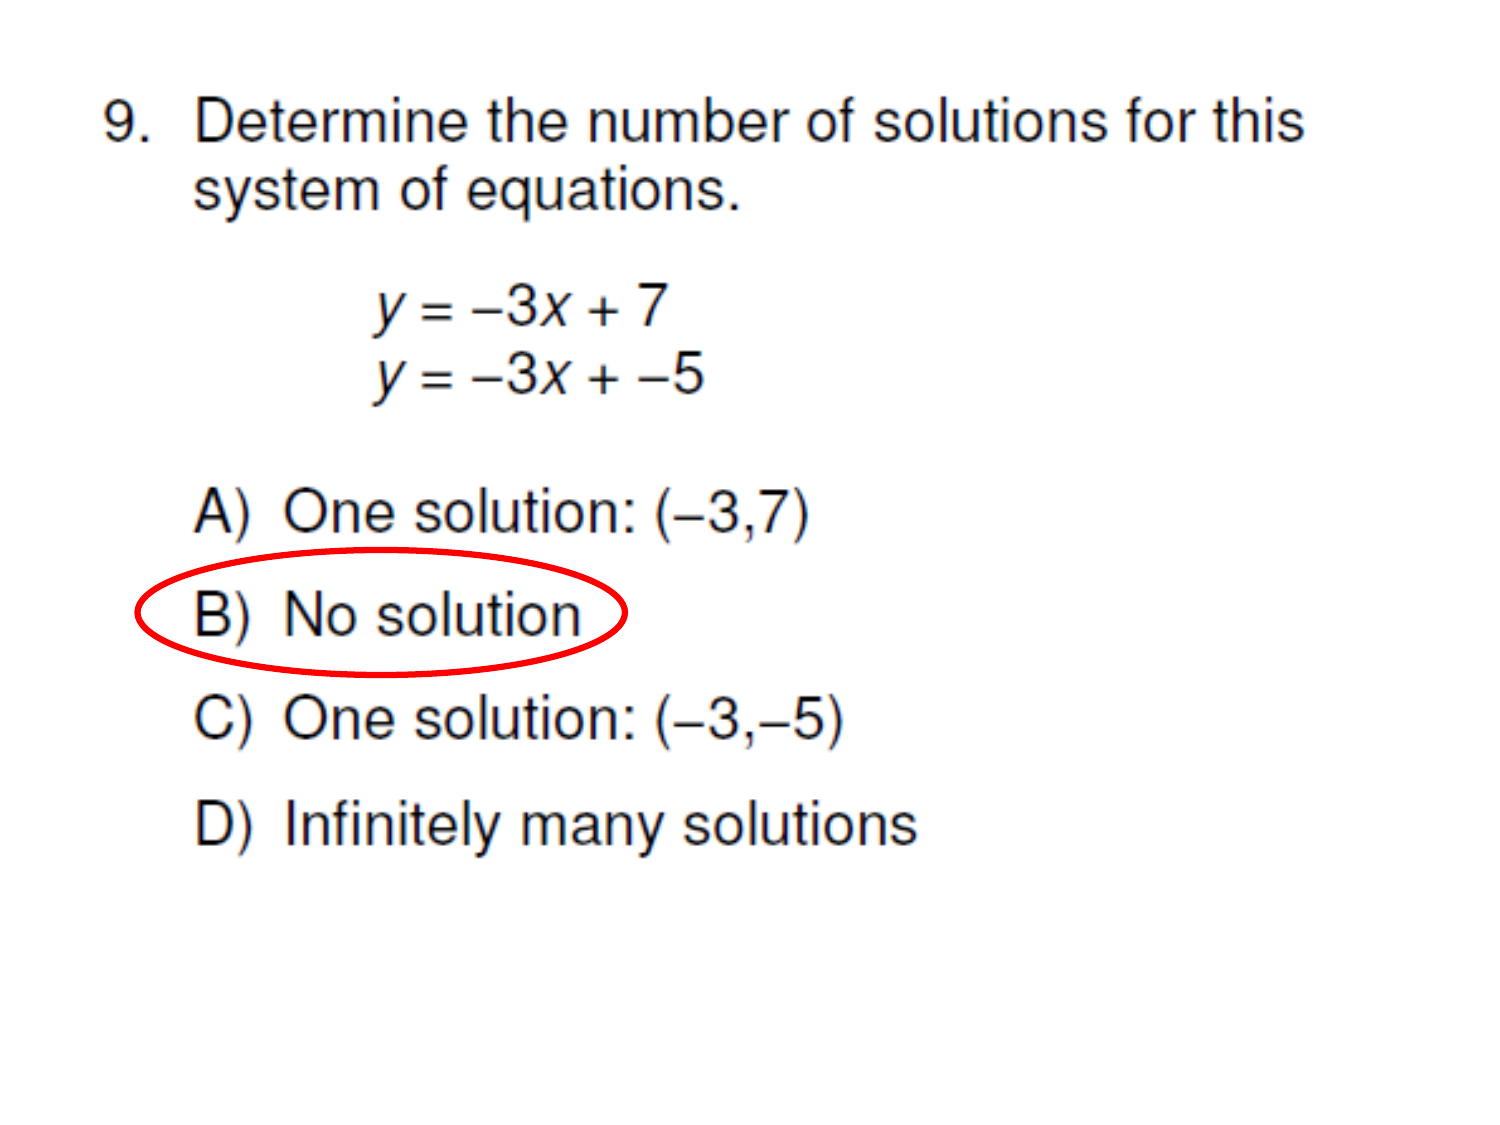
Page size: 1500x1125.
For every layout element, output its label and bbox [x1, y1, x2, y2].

picture [74, 62, 1376, 978]
